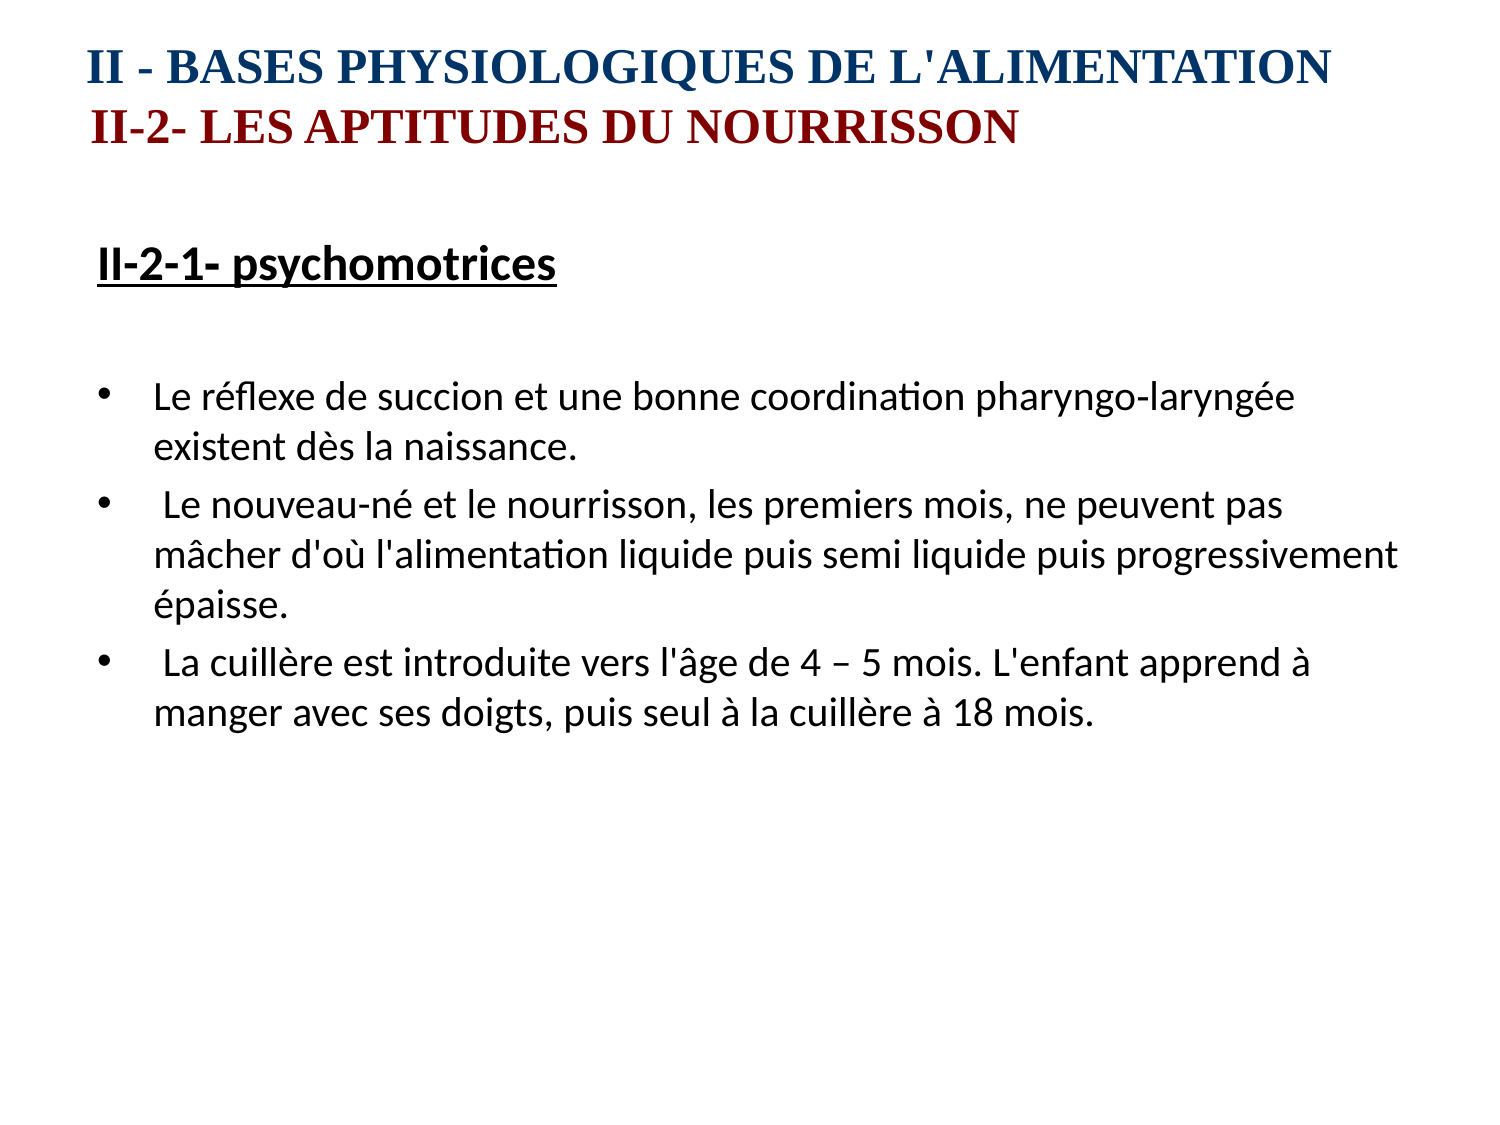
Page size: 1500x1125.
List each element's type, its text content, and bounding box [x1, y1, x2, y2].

title II ‑ BASES PHYSIOLOGIQUES DE L'ALIMENTATION II-2‑ LES APTITUDES DU NOURRISSON [0, 46, 1351, 200]
list II-2-1‑ psychomotrices Le réflexe de succion et une bonne coordination pharyngo‑laryngée existent dès la naissance. Le nouveau-né et le nourrisson, les premiers mois, ne peuvent pas mâcher d'où l'alimentation liquide puis semi liquide puis progressivement épaisse. La cuillère est introduite vers l'âge de 4 – 5 mois. L'enfant apprend à manger avec ses doigts, puis seul à la cuillère à 18 mois. [81, 222, 1433, 844]
